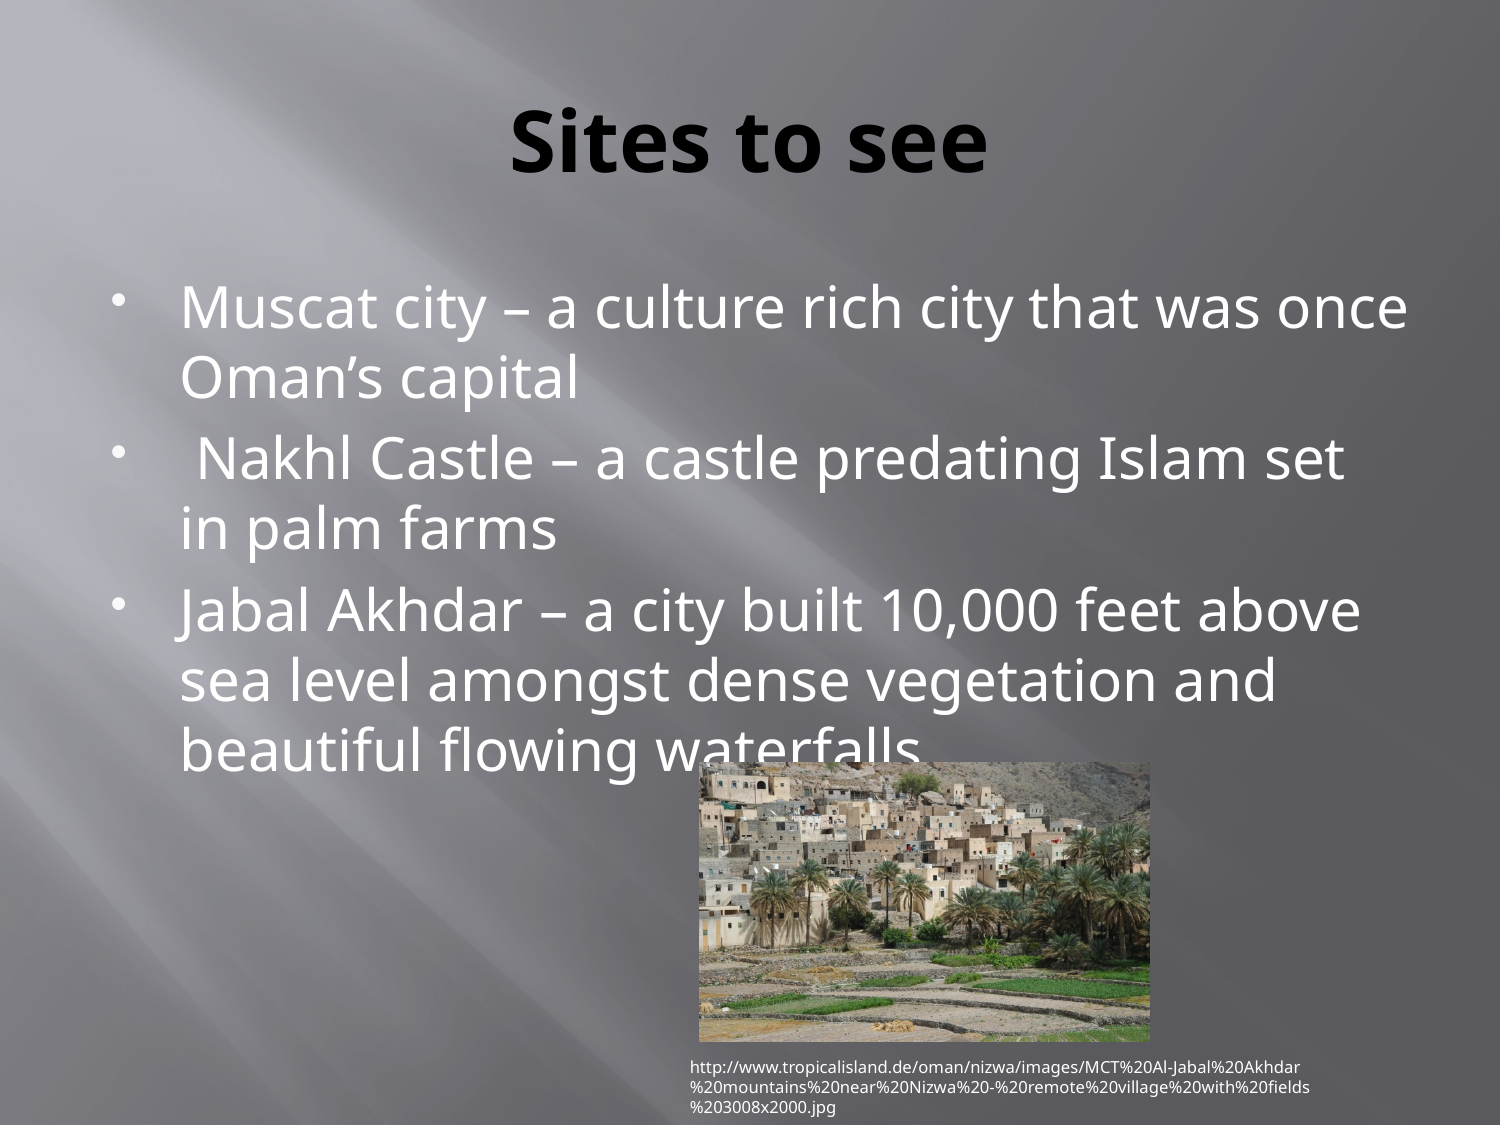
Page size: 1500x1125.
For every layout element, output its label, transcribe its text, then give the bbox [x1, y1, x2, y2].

title Sites to see [75, 45, 1425, 233]
text_box http://www.tropicalisland.de/oman/nizwa/images/MCT%20Al-Jabal%20Akhdar%20mountains%20near%20Nizwa%20-%20remote%20village%20with%20fields%203008x2000.jpg [674, 1049, 1425, 1124]
list Muscat city – a culture rich city that was once Oman’s capital Nakhl Castle – a castle predating Islam set in palm farms Jabal Akhdar – a city built 10,000 feet above sea level amongst dense vegetation and beautiful flowing waterfalls [75, 262, 1425, 1035]
picture [699, 762, 1151, 1042]
